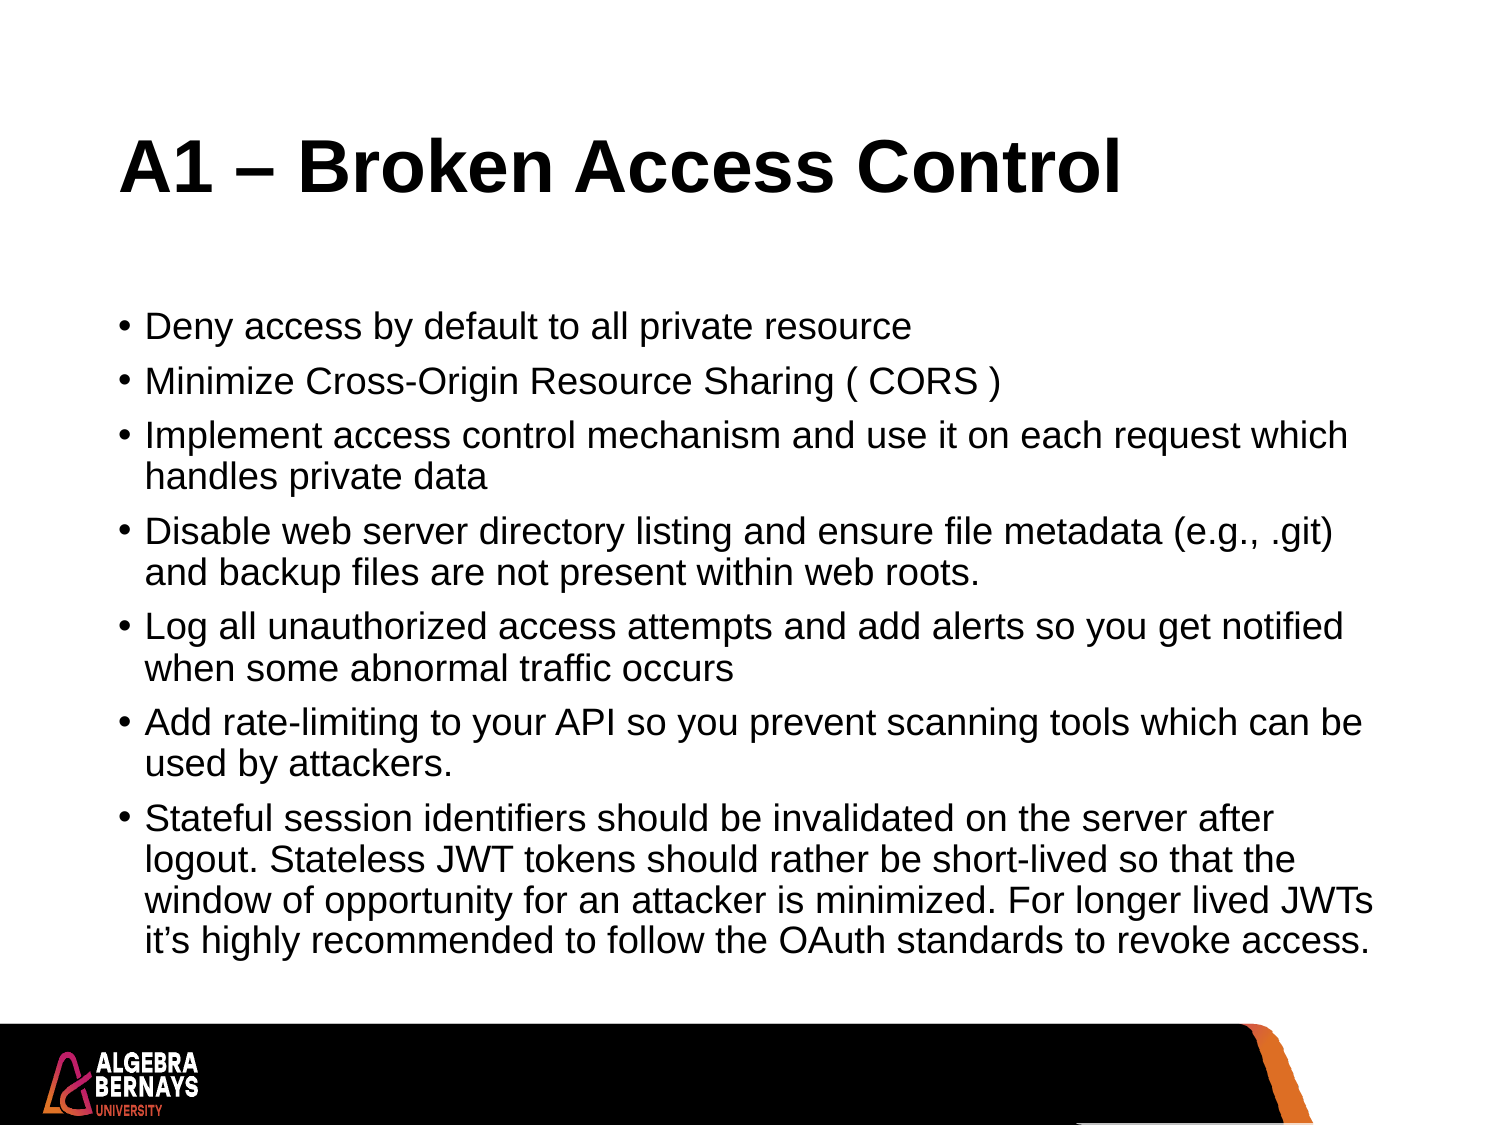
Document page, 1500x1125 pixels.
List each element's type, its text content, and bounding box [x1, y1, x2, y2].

title A1 – Broken Access Control [103, 59, 1397, 278]
picture [0, 1023, 1468, 1125]
list Deny access by default to all private resource Minimize Cross-Origin Resource Sharing ( CORS ) Implement access control mechanism and use it on each request which handles private data Disable web server directory listing and ensure file metadata (e.g., .git) and backup files are not present within web roots. Log all unauthorized access attempts and add alerts so you get notified when some abnormal traffic occurs Add rate-limiting to your API so you prevent scanning tools which can be used by attackers. Stateful session identifiers should be invalidated on the server after logout. Stateless JWT tokens should rather be short-lived so that the window of opportunity for an attacker is minimized. For longer lived JWTs it’s highly recommended to follow the OAuth standards to revoke access. [103, 299, 1397, 1014]
